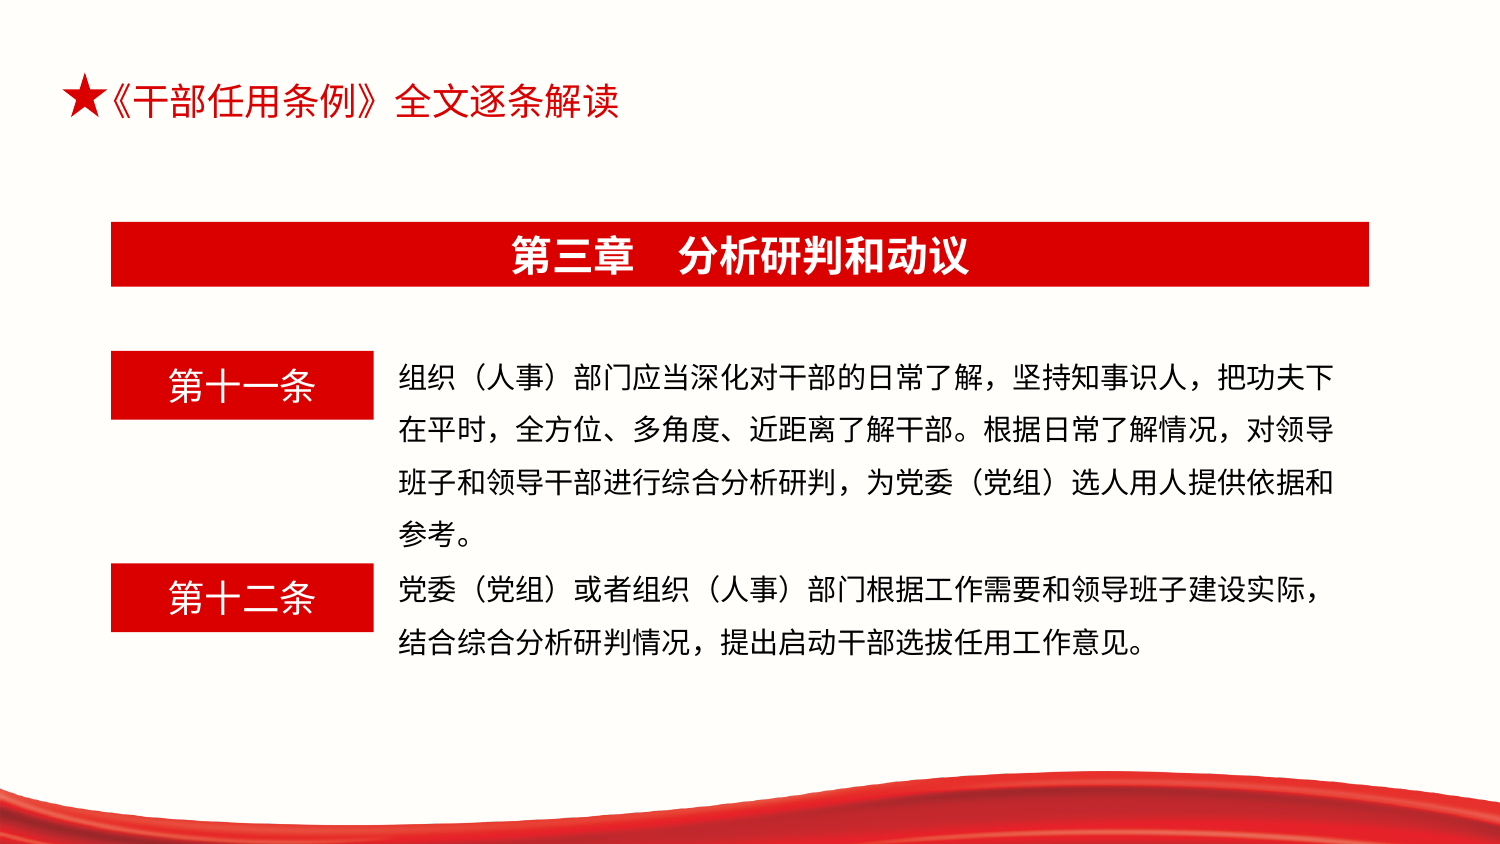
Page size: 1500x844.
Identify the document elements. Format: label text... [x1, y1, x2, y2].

text_box 党委（党组）或者组织（人事）部门根据工作需要和领导班子建设实际，结合综合分析研判情况，提出启动干部选拔任用工作意见。 [383, 546, 1378, 667]
picture [0, 771, 1500, 844]
text_box 组织（人事）部门应当深化对干部的日常了解，坚持知事识人，把功夫下在平时，全方位、多角度、近距离了解干部。根据日常了解情况，对领导班子和领导干部进行综合分析研判，为党委（党组）选人用人提供依据和参考。 [383, 334, 1378, 546]
text_box 第三章 分析研判和动议 [111, 221, 1369, 287]
text_box 第十二条 [111, 563, 374, 633]
text_box 第十一条 [111, 350, 374, 420]
